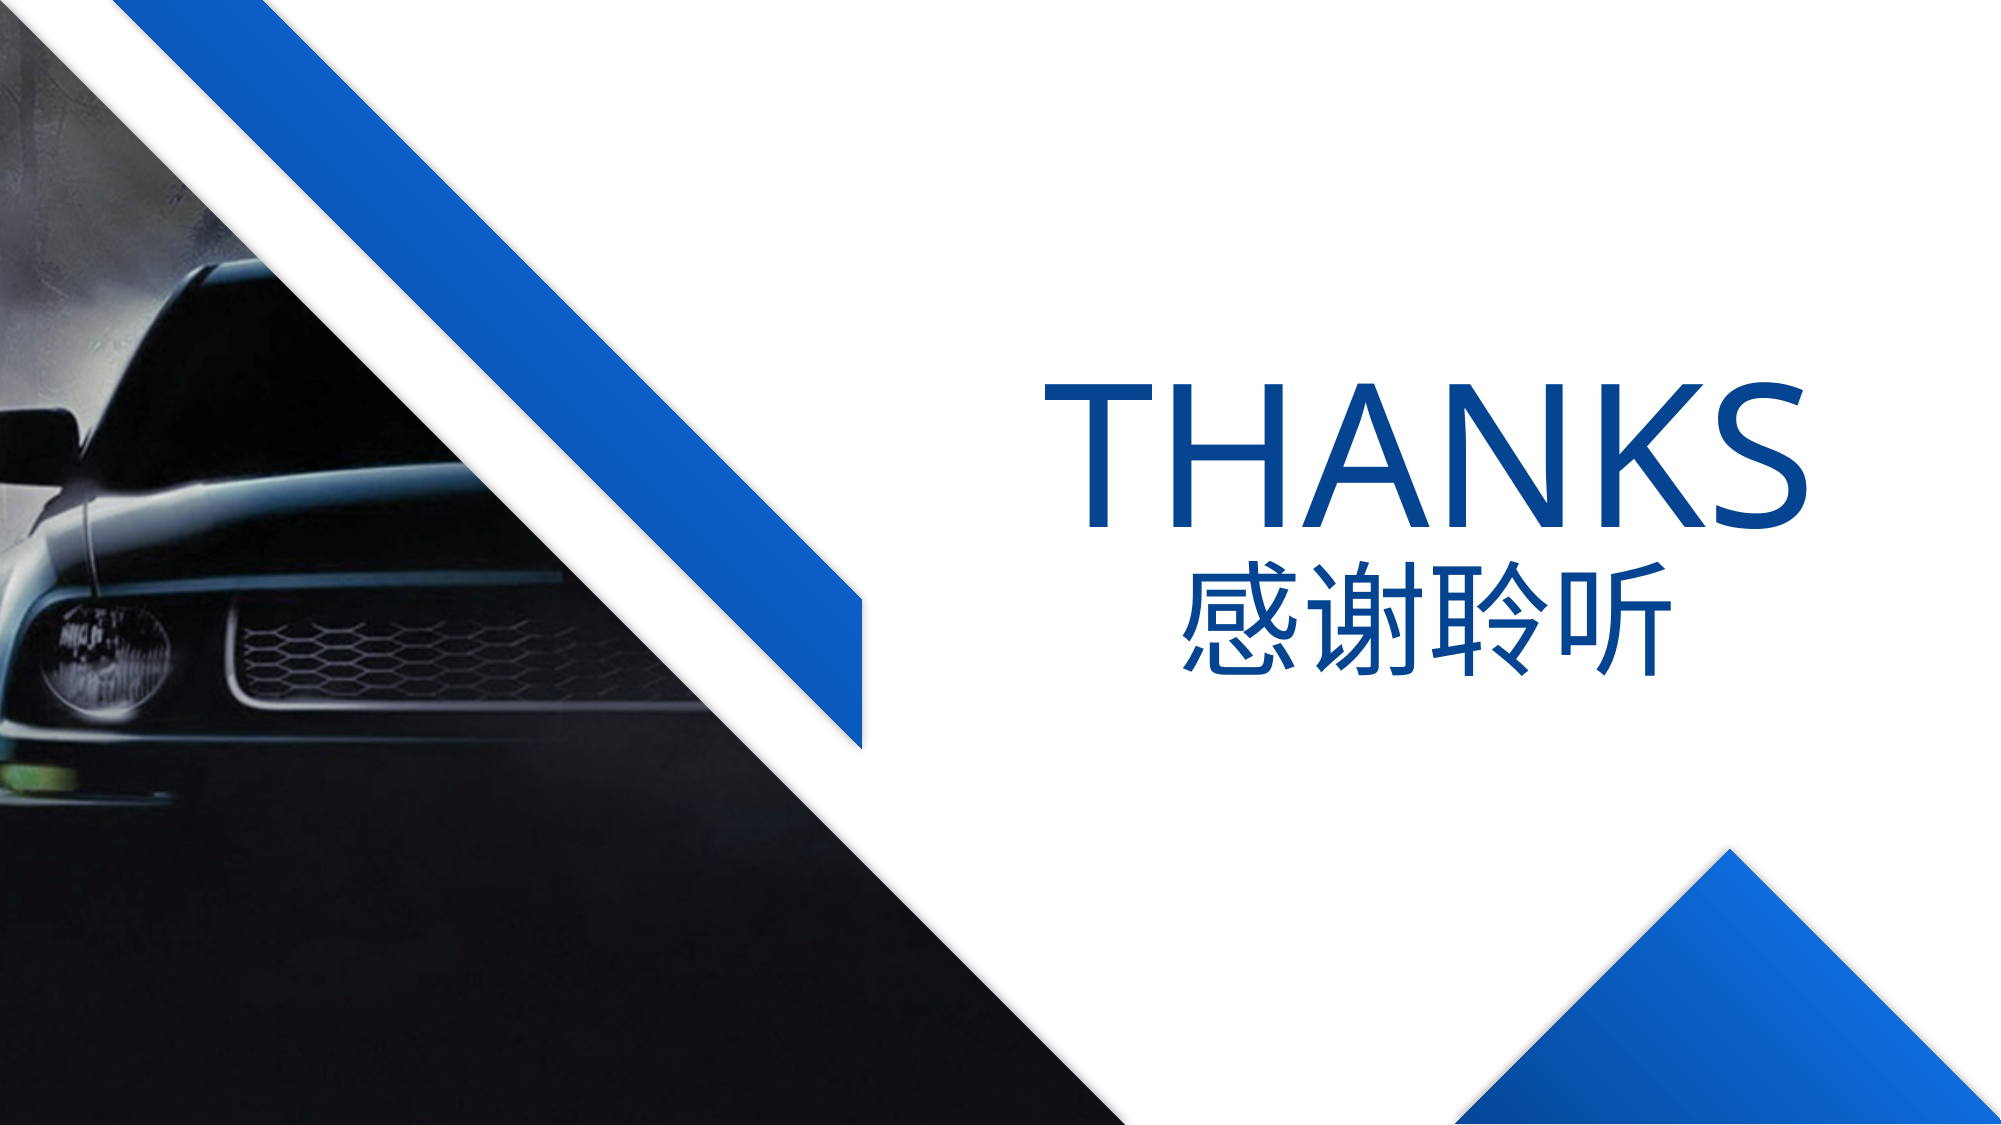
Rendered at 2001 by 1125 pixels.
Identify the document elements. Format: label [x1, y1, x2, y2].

text_box [113, 0, 862, 749]
text_box [1159, 320, 1695, 701]
text_box [1455, 849, 2000, 1124]
text_box [0, 0, 1126, 1125]
